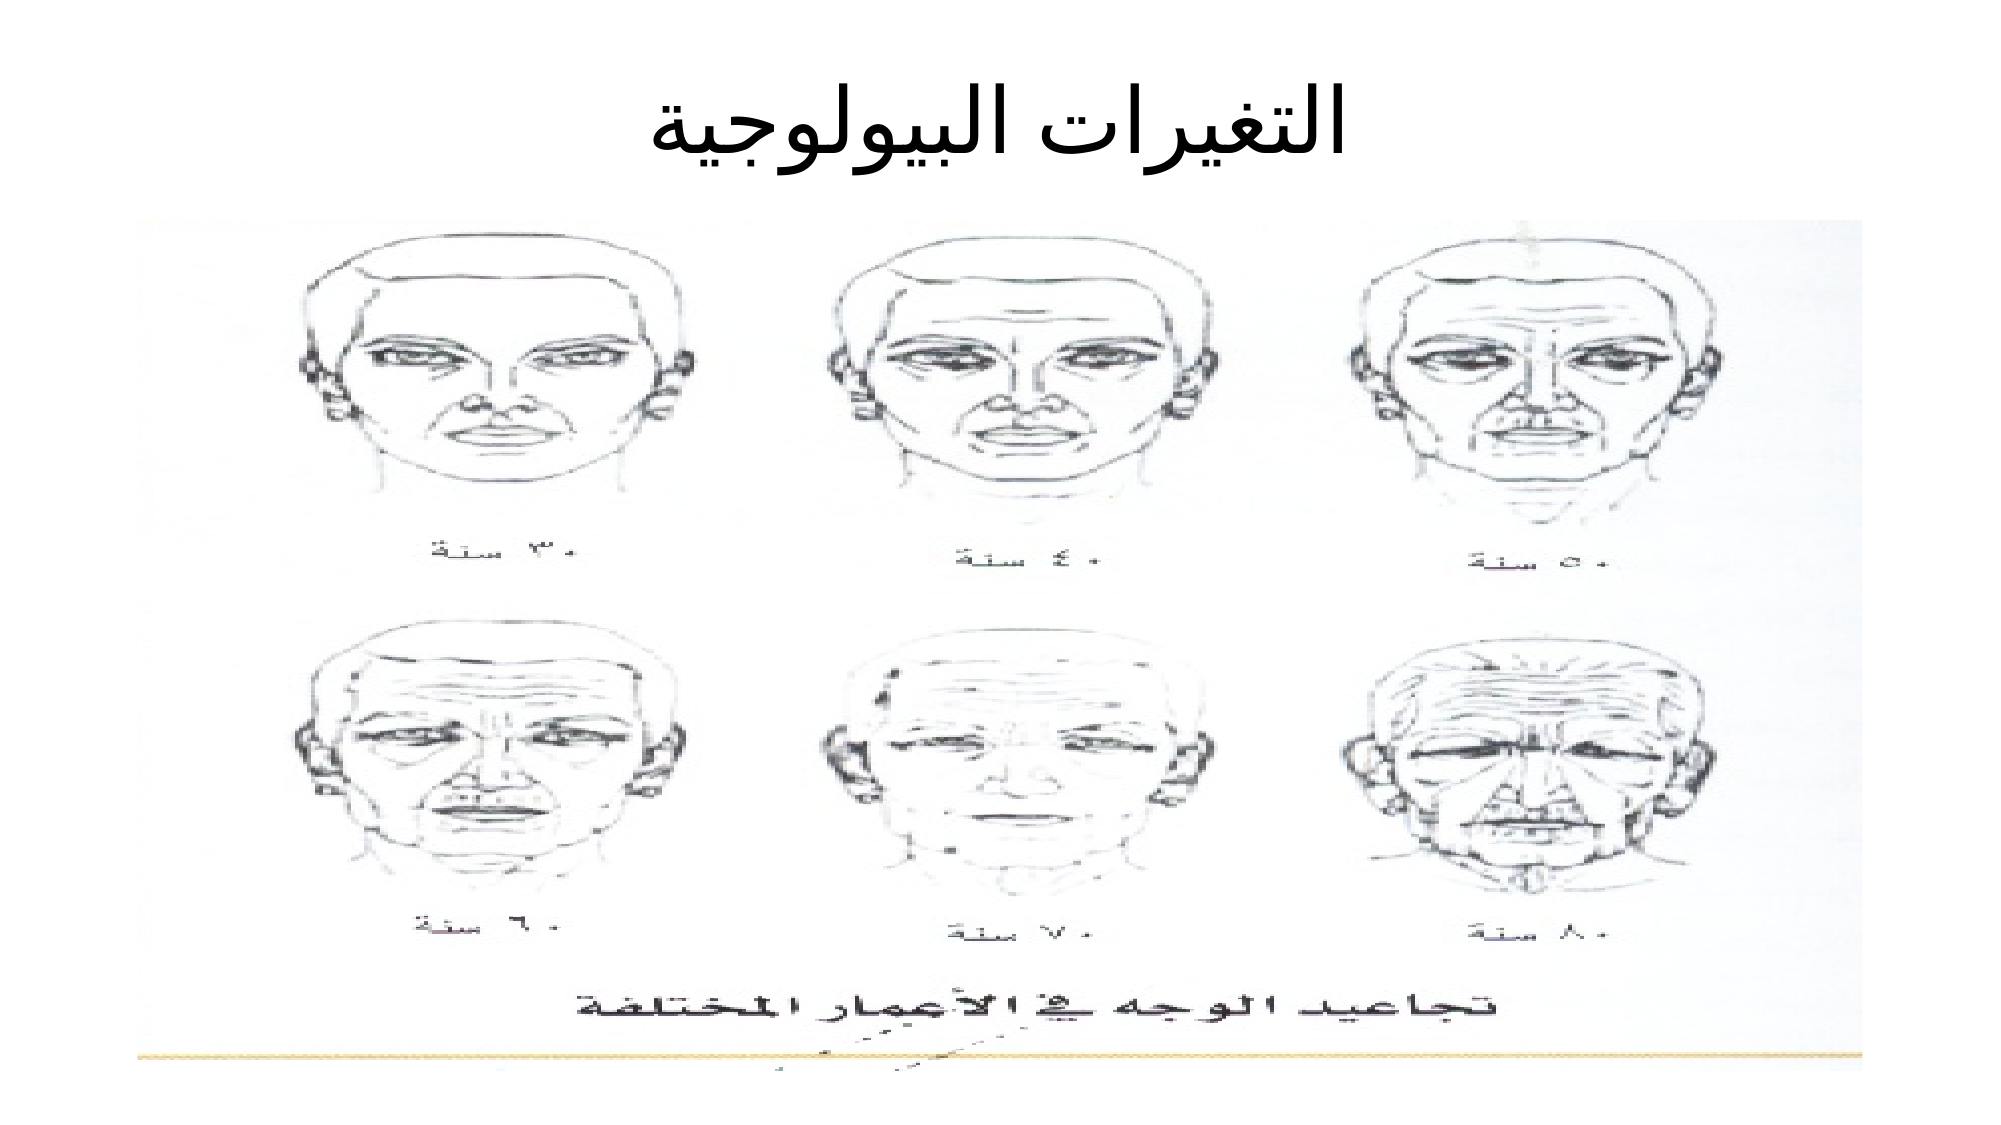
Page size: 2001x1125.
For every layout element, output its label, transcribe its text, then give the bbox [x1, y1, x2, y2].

picture [137, 220, 1863, 1071]
title التغيرات البيولوجية [137, 59, 1863, 189]
